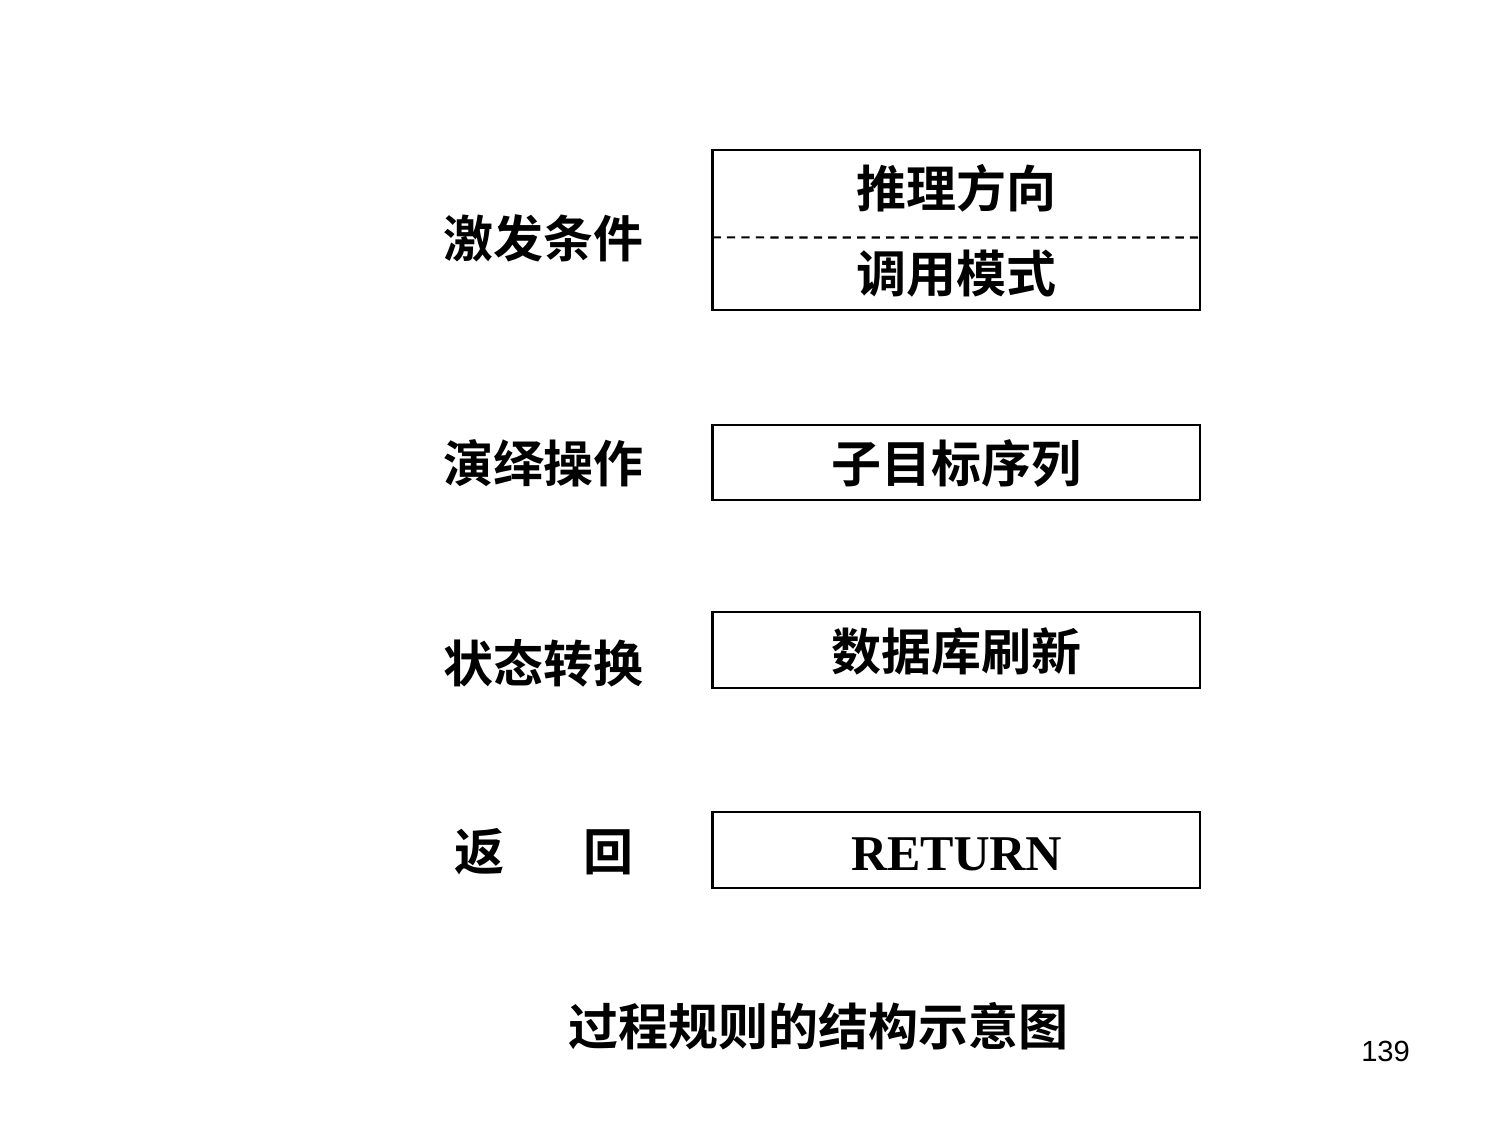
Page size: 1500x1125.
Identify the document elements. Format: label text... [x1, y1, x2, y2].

text_box 返 回 [399, 812, 688, 888]
text_box 激发条件 [399, 199, 688, 276]
text_box 演绎操作 [399, 424, 688, 501]
text_box 子目标序列 [712, 424, 1200, 501]
slide_number 139 [1074, 1024, 1425, 1103]
text_box 状态转换 [399, 624, 688, 701]
text_box 推理方向 调用模式 [712, 149, 1200, 311]
text_box 数据库刷新 [712, 612, 1200, 688]
text_box 过程规则的结构示意图 [487, 987, 1150, 1063]
text_box RETURN [712, 812, 1200, 888]
